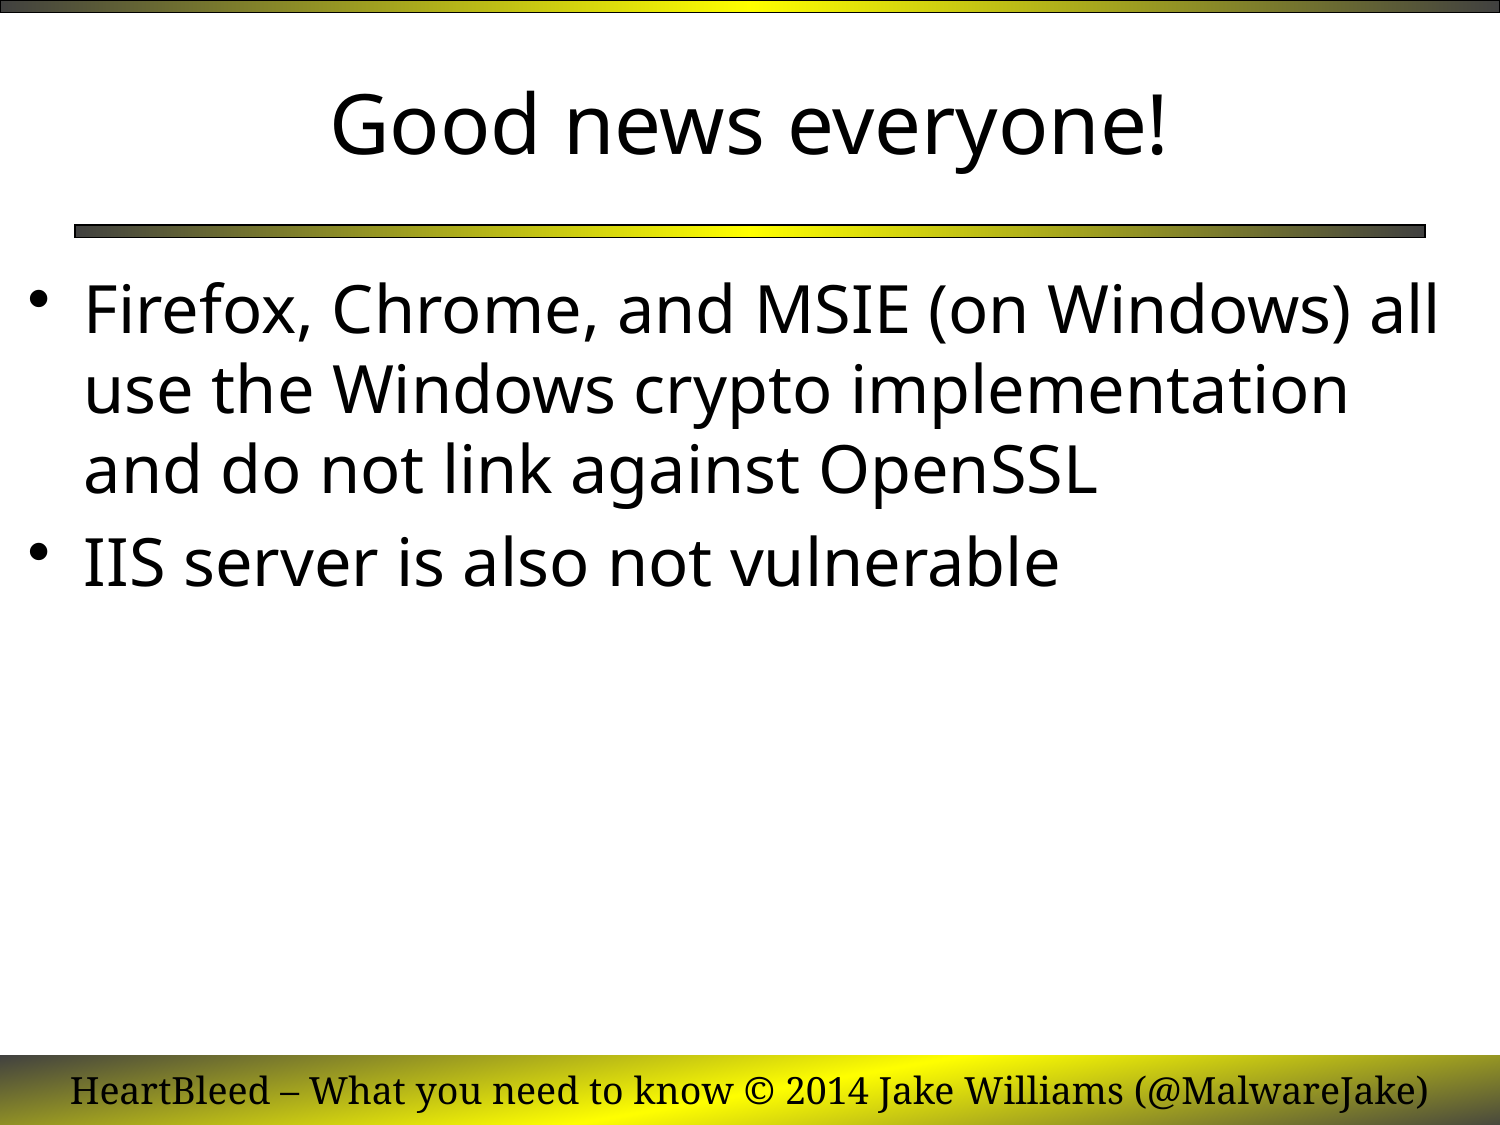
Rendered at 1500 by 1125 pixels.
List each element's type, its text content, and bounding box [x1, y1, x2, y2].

list Firefox, Chrome, and MSIE (on Windows) all use the Windows crypto implementation and do not link against OpenSSL IIS server is also not vulnerable [12, 258, 1488, 1035]
title Good news everyone! [12, 24, 1488, 219]
